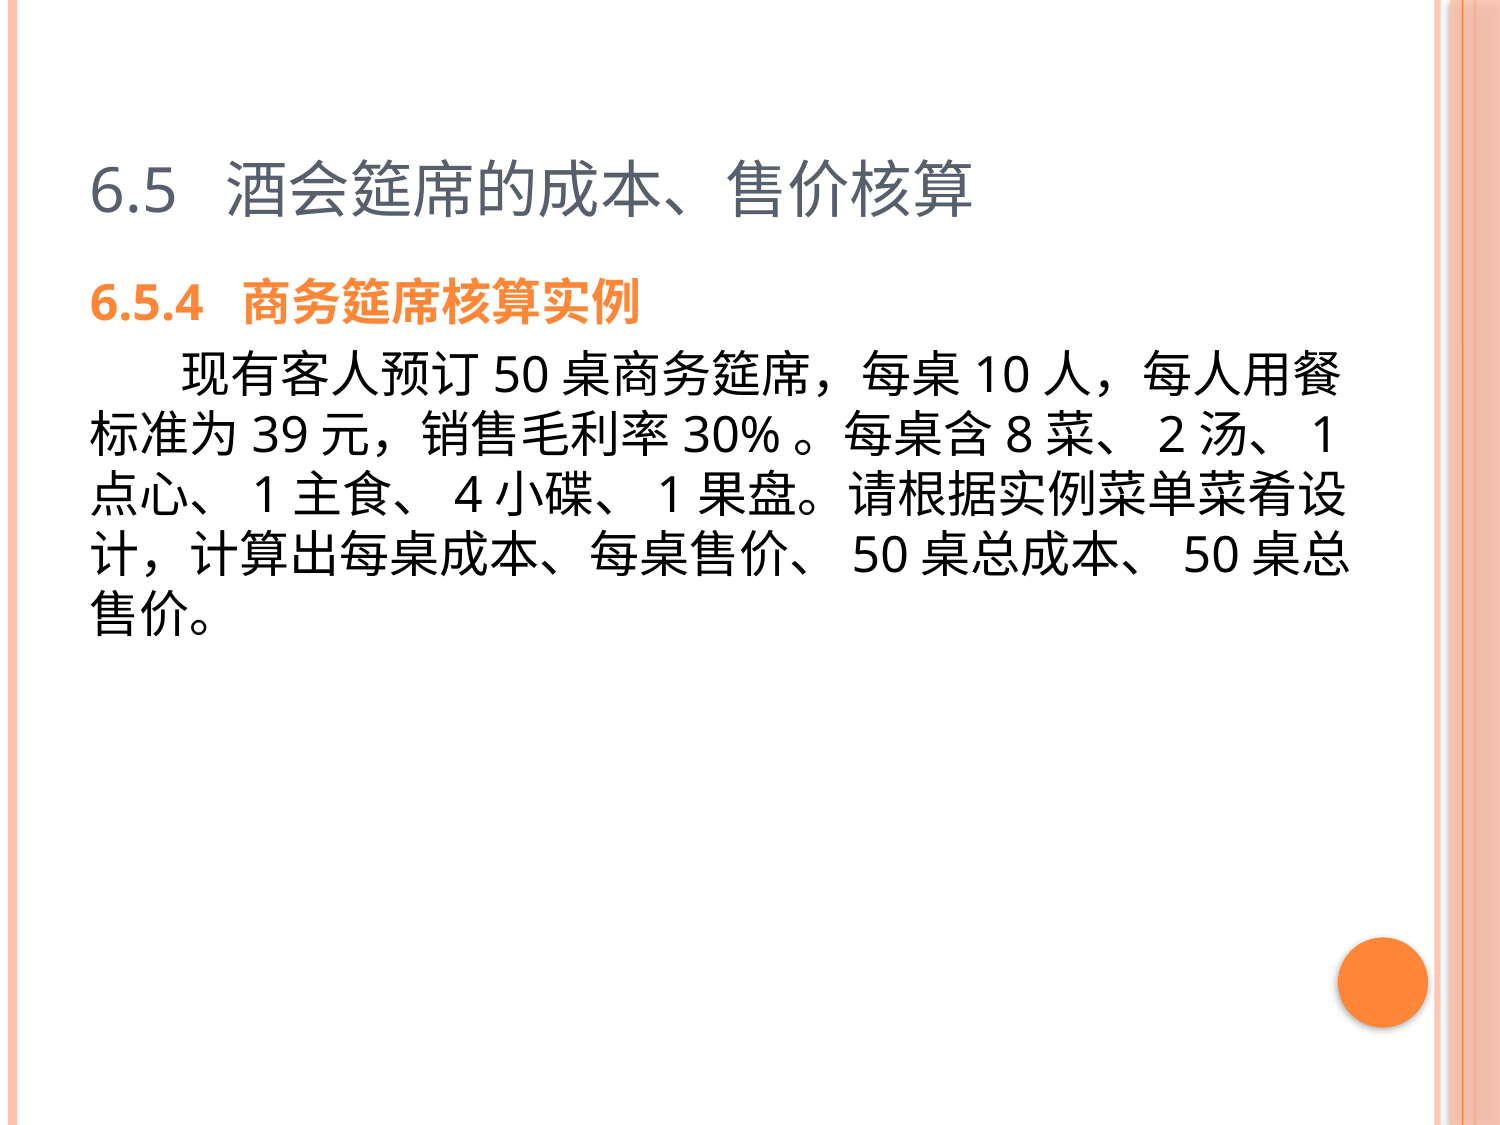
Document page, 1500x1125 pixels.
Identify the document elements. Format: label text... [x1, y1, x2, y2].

title 6.5 酒会筵席的成本、售价核算 [75, 45, 1300, 233]
list 6.5.4 商务筵席核算实例 现有客人预订50桌商务筵席，每桌10人，每人用餐标准为39元，销售毛利率30%。每桌含8菜、2汤、1点心、1主食、4小碟、1果盘。请根据实例菜单菜肴设计，计算出每桌成本、每桌售价、50桌总成本、50桌总售价。 [74, 262, 1407, 1063]
